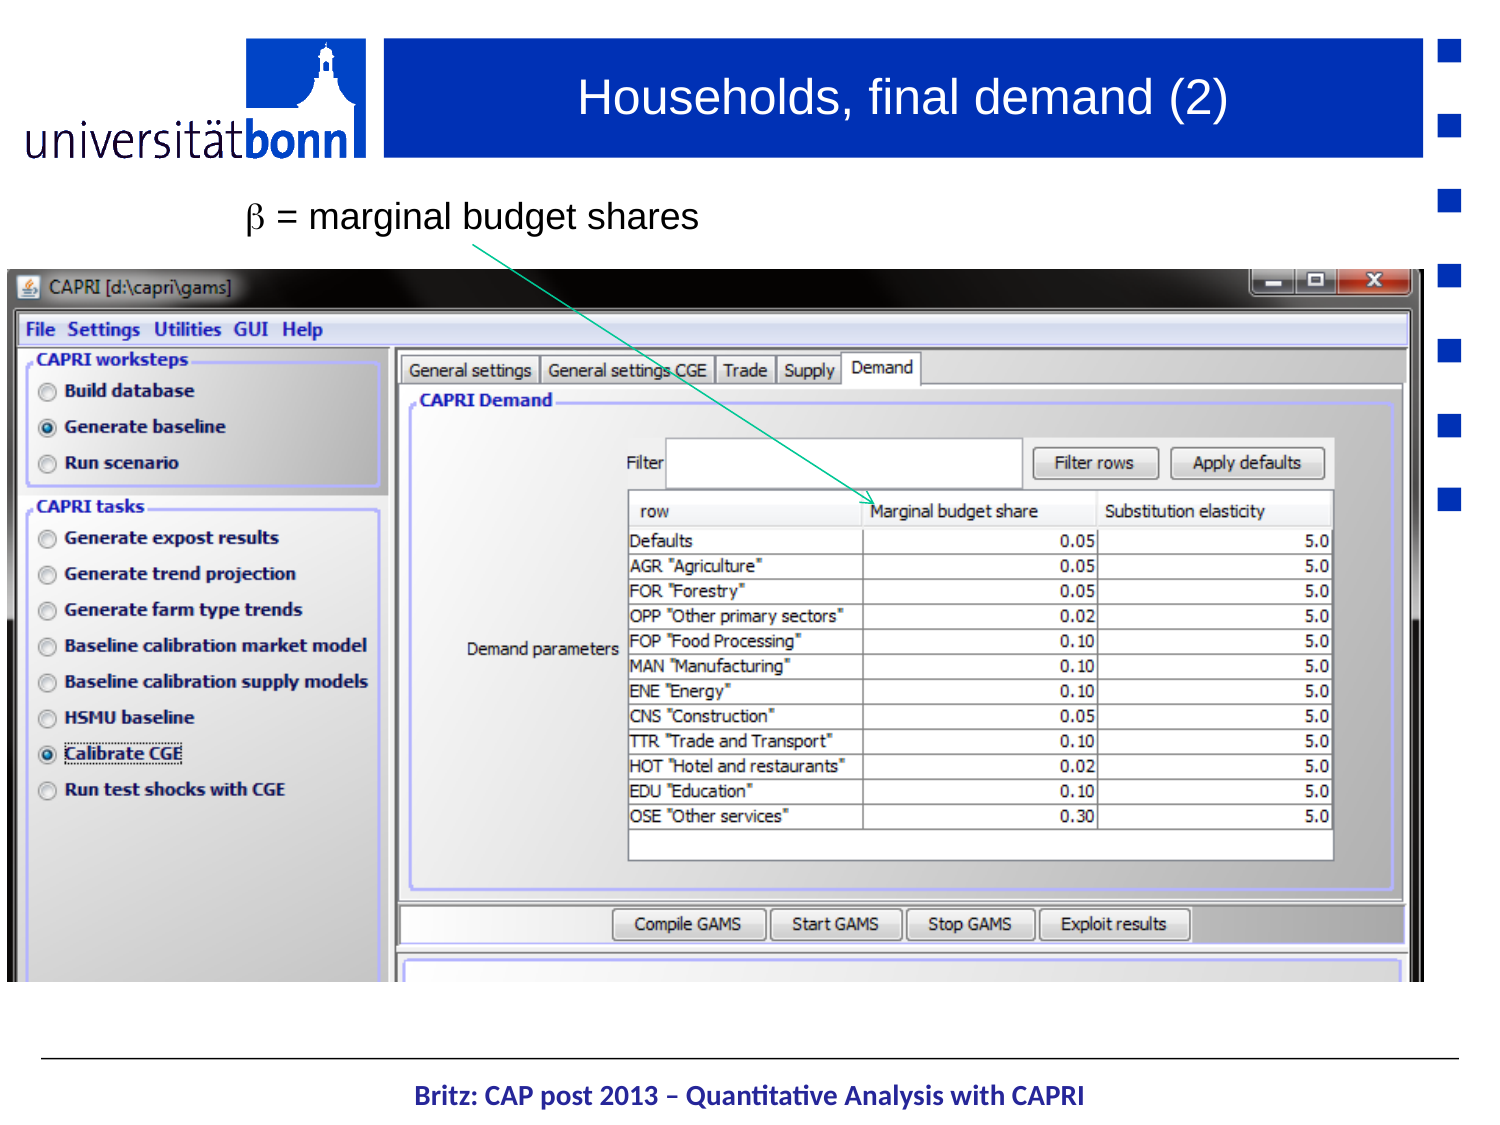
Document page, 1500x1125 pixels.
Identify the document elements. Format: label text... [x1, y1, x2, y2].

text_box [472, 245, 875, 505]
picture [7, 269, 1424, 983]
footer Britz: CAP post 2013 – Quantitative Analysis with CAPRI [40, 1070, 1460, 1107]
picture [24, 36, 368, 160]
text_box  = marginal budget shares [230, 184, 715, 245]
title Households, final demand (2) [383, 38, 1424, 158]
